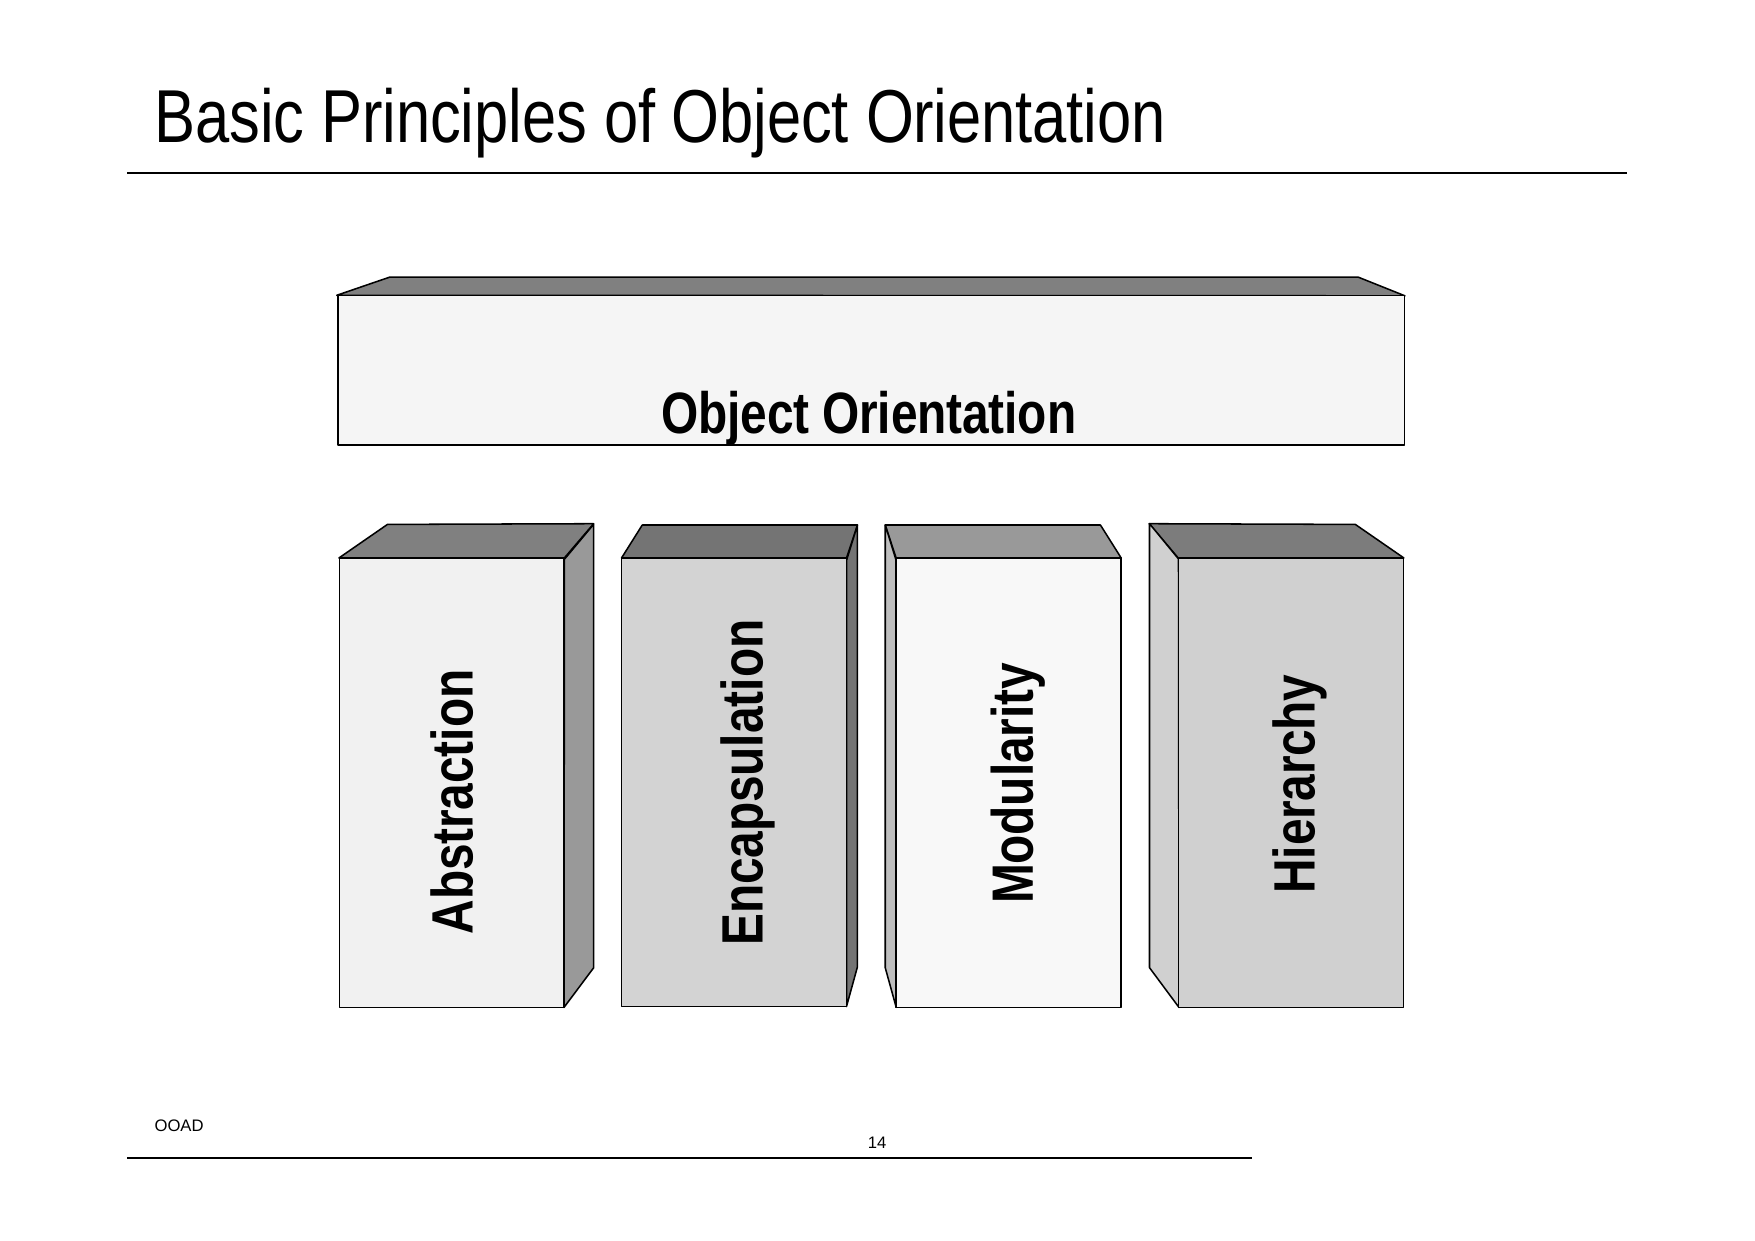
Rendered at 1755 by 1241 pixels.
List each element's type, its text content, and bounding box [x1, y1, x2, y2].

text_box [1149, 523, 1178, 1007]
text_box [565, 525, 594, 1007]
text_box Object Orientation [337, 295, 1405, 445]
text_box Abstraction [339, 557, 565, 1008]
text_box [886, 525, 1122, 558]
text_box [1150, 523, 1403, 557]
text_box Modularity [895, 557, 1121, 1008]
footer OOAD [152, 1116, 207, 1241]
text_box [336, 277, 1403, 296]
text_box Encapsulation [621, 558, 847, 1007]
title Basic Principles of Object Orientation [152, 67, 1602, 275]
text_box Hierarchy [1178, 557, 1404, 1008]
text_box [621, 525, 857, 558]
slide_number 14 [863, 1133, 891, 1241]
text_box [847, 525, 858, 1005]
text_box [340, 523, 594, 558]
text_box [885, 525, 896, 1004]
